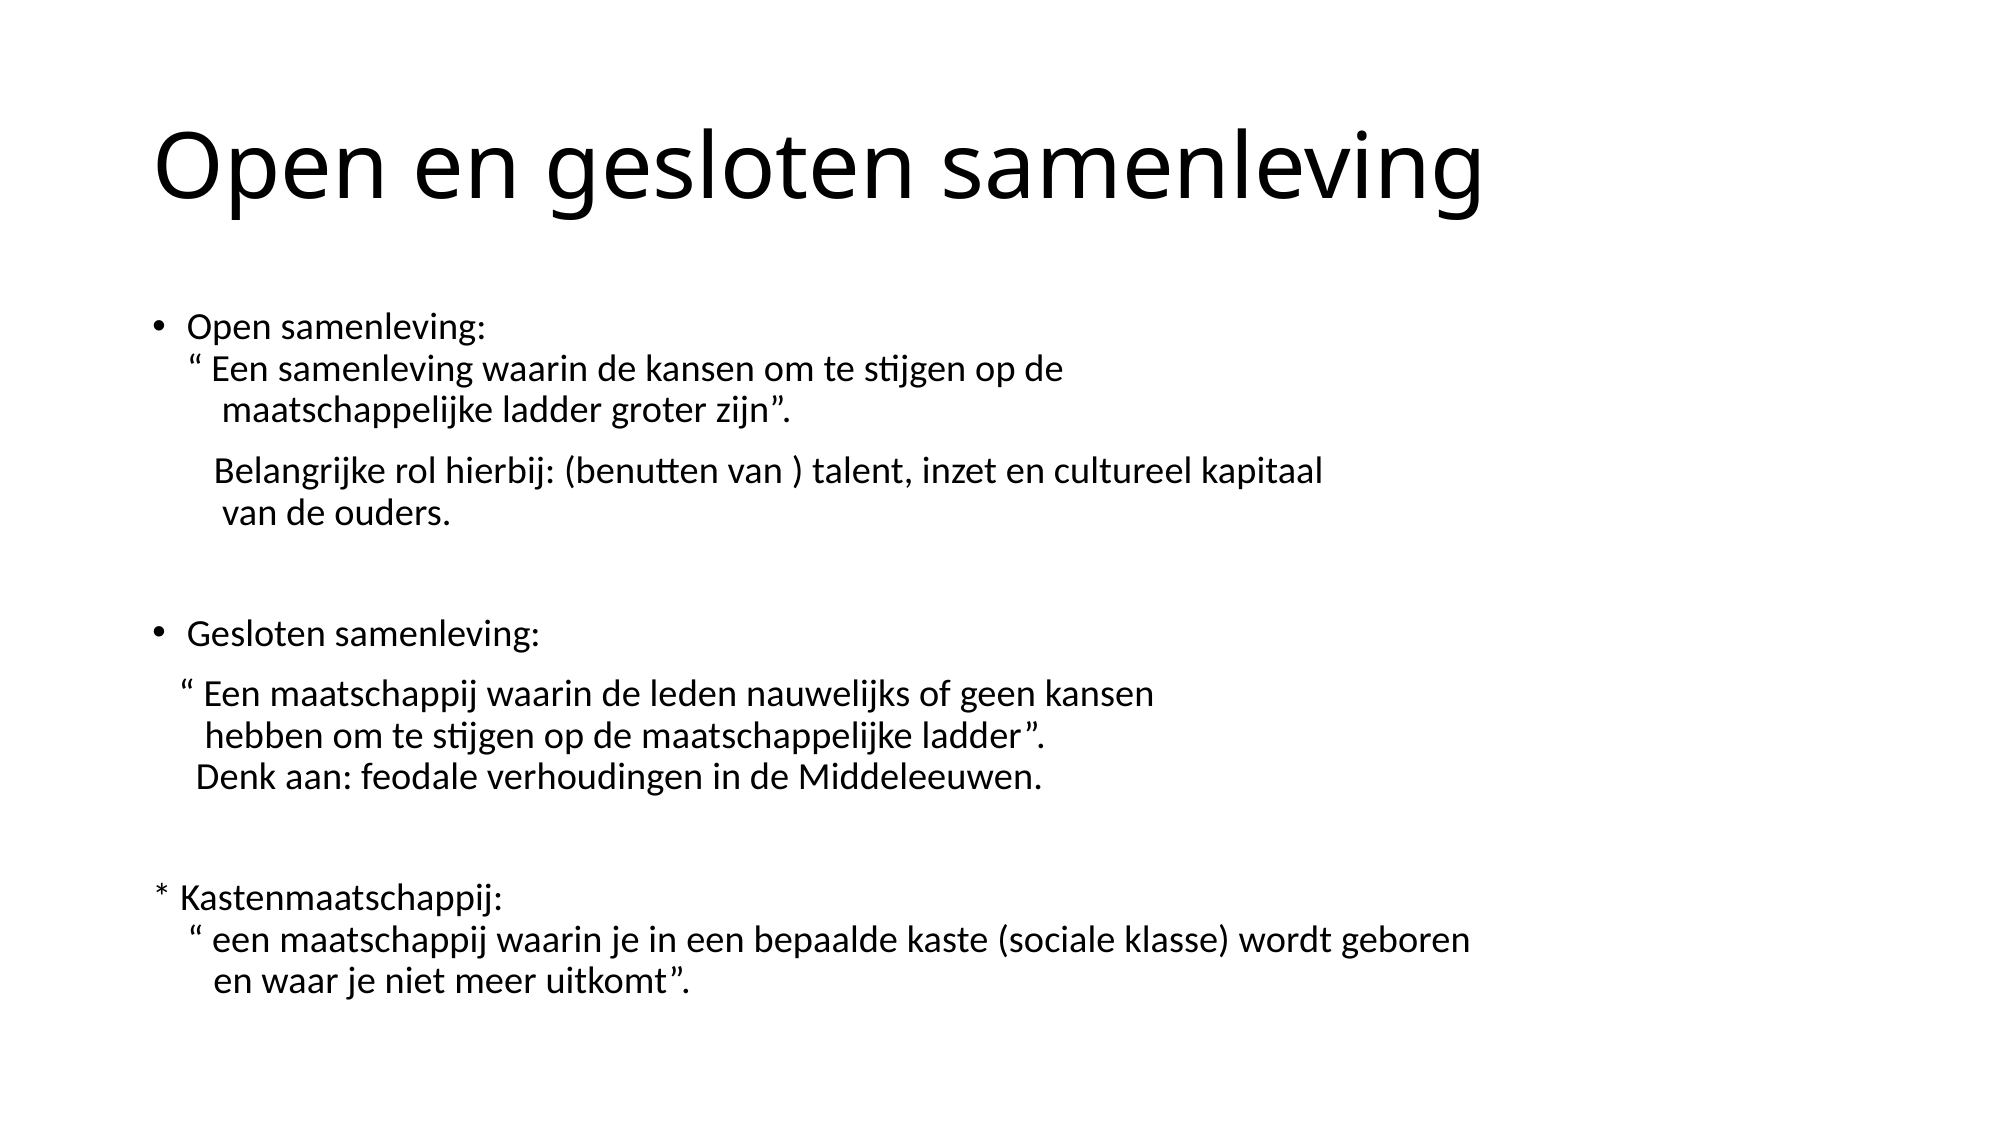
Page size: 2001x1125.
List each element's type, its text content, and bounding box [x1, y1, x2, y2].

title Open en gesloten samenleving [137, 59, 1863, 278]
list Open samenleving: “ Een samenleving waarin de kansen om te stijgen op de maatschappelijke ladder groter zijn”. Belangrijke rol hierbij: (benutten van ) talent, inzet en cultureel kapitaal van de ouders. Gesloten samenleving: “ Een maatschappij waarin de leden nauwelijks of geen kansen hebben om te stijgen op de maatschappelijke ladder”. Denk aan: feodale verhoudingen in de Middeleeuwen. * Kastenmaatschappij: “ een maatschappij waarin je in een bepaalde kaste (sociale klasse) wordt geboren en waar je niet meer uitkomt”. [137, 299, 1863, 1014]
